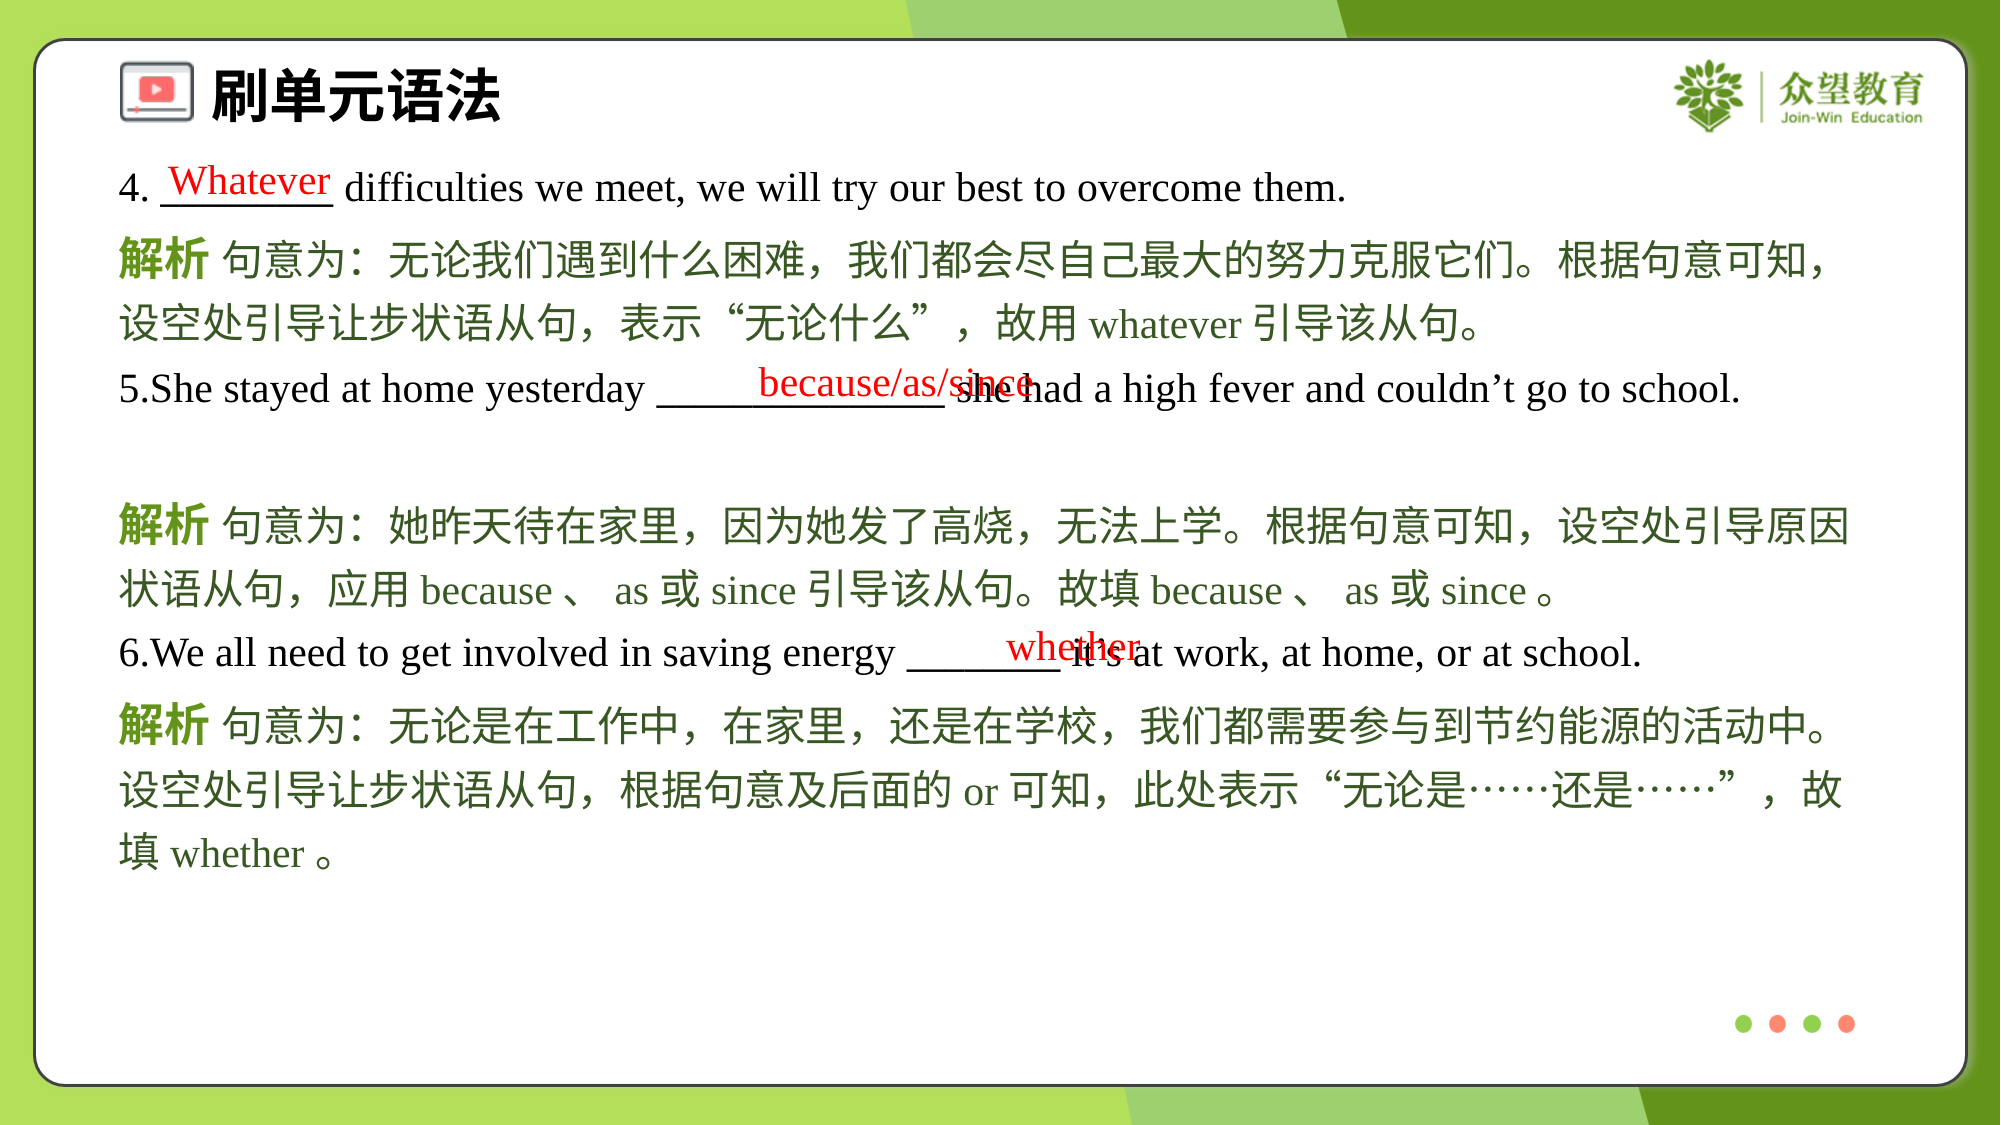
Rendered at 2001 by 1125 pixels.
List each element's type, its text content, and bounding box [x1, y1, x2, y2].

picture [0, 0, 2000, 1125]
text_box 6.We all need to get involved in saving energy ________ it’s at work, at home, or at school. [118, 612, 1883, 670]
text_box because/as/since [754, 342, 1039, 400]
text_box whether [1001, 606, 1146, 665]
text_box 解析 句意为：她昨天待在家里，因为她发了高烧，无法上学。根据句意可知，设空处引导原因状语从句，应用because、as或since引导该从句。故填because、as或since。 [118, 481, 1883, 609]
text_box Whatever [163, 140, 335, 199]
text_box 解析 句意为：无论是在工作中，在家里，还是在学校，我们都需要参与到节约能源的活动中。设空处引导让步状语从句，根据句意及后面的or可知，此处表示“无论是……还是……”，故填whether。 [118, 682, 1883, 872]
text_box 5.She stayed at home yesterday _______________ she had a high fever and couldn’t go to school. [118, 348, 1883, 469]
text_box 4. _________ difficulties we meet, we will try our best to overcome them. [118, 146, 1883, 204]
text_box 解析 句意为：无论我们遇到什么困难，我们都会尽自己最大的努力克服它们。根据句意可知，设空处引导让步状语从句，表示“无论什么”，故用whatever引导该从句。 [118, 215, 1883, 343]
